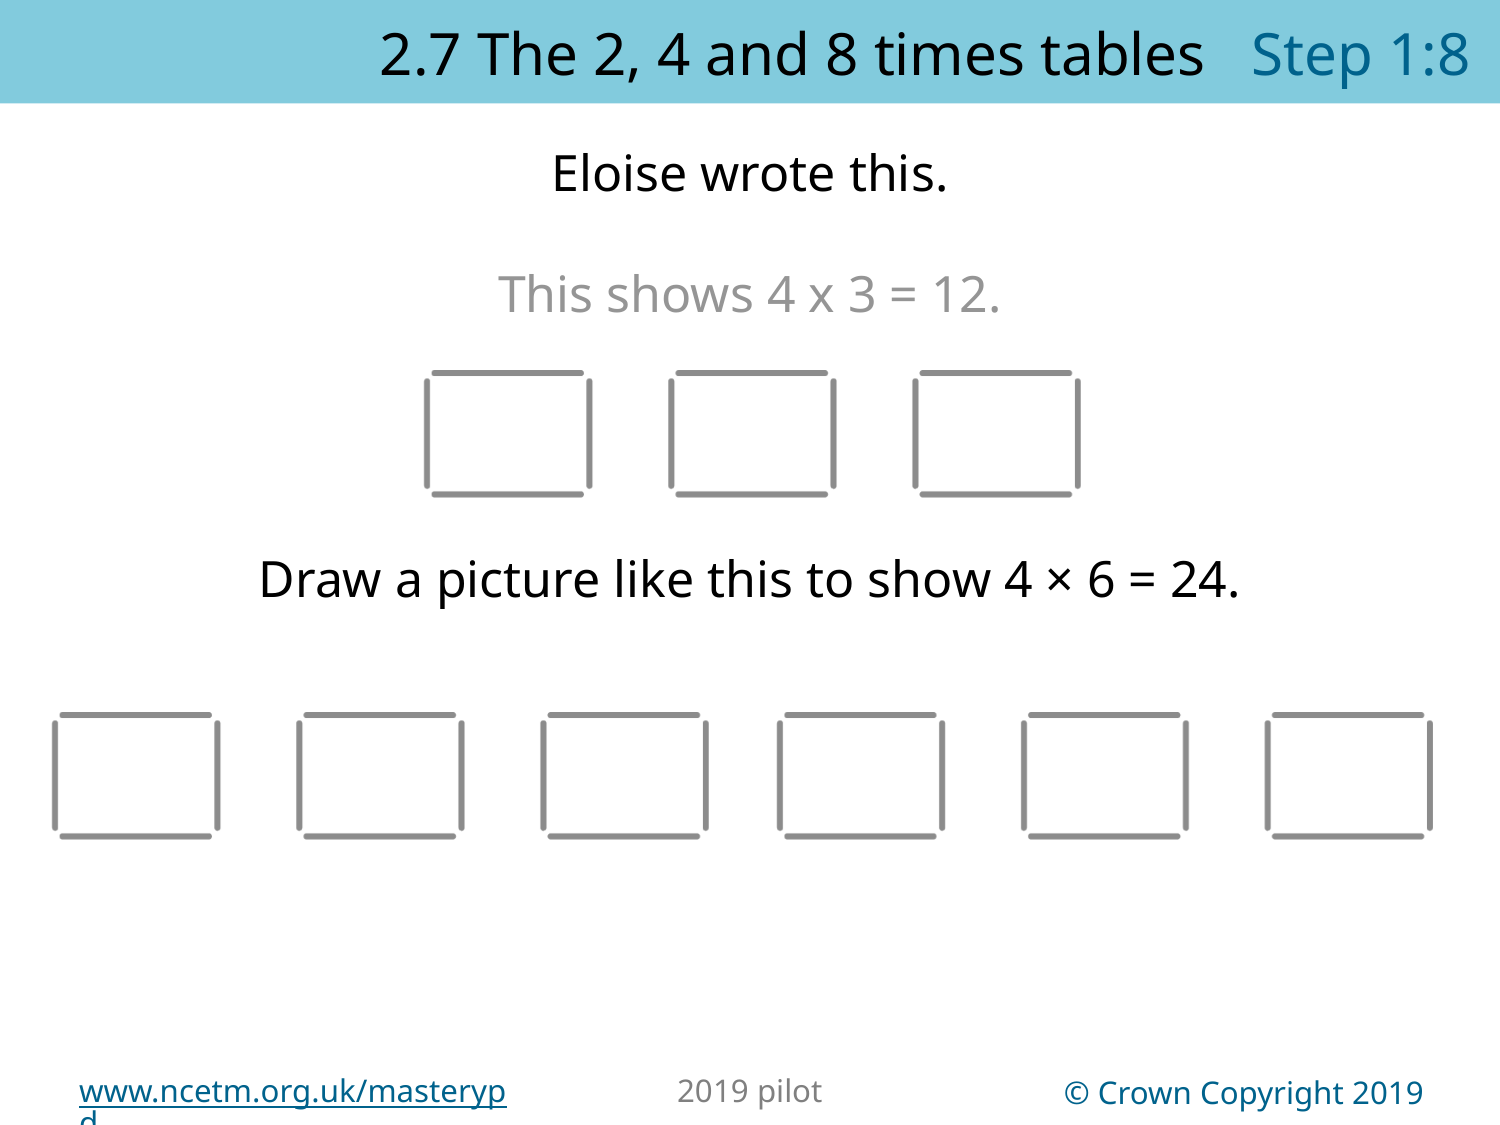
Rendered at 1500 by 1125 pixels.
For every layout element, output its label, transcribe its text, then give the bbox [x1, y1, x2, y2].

list 2.7 The 2, 4 and 8 times tables Step 1:8 [0, 0, 1500, 104]
text_box Eloise wrote this. [536, 134, 964, 209]
text_box This shows 4 x 3 = 12. [483, 255, 1017, 330]
text_box Draw a picture like this to show 4 × 6 = 24. [243, 540, 1256, 615]
picture [0, 712, 1500, 840]
picture [330, 369, 1170, 498]
